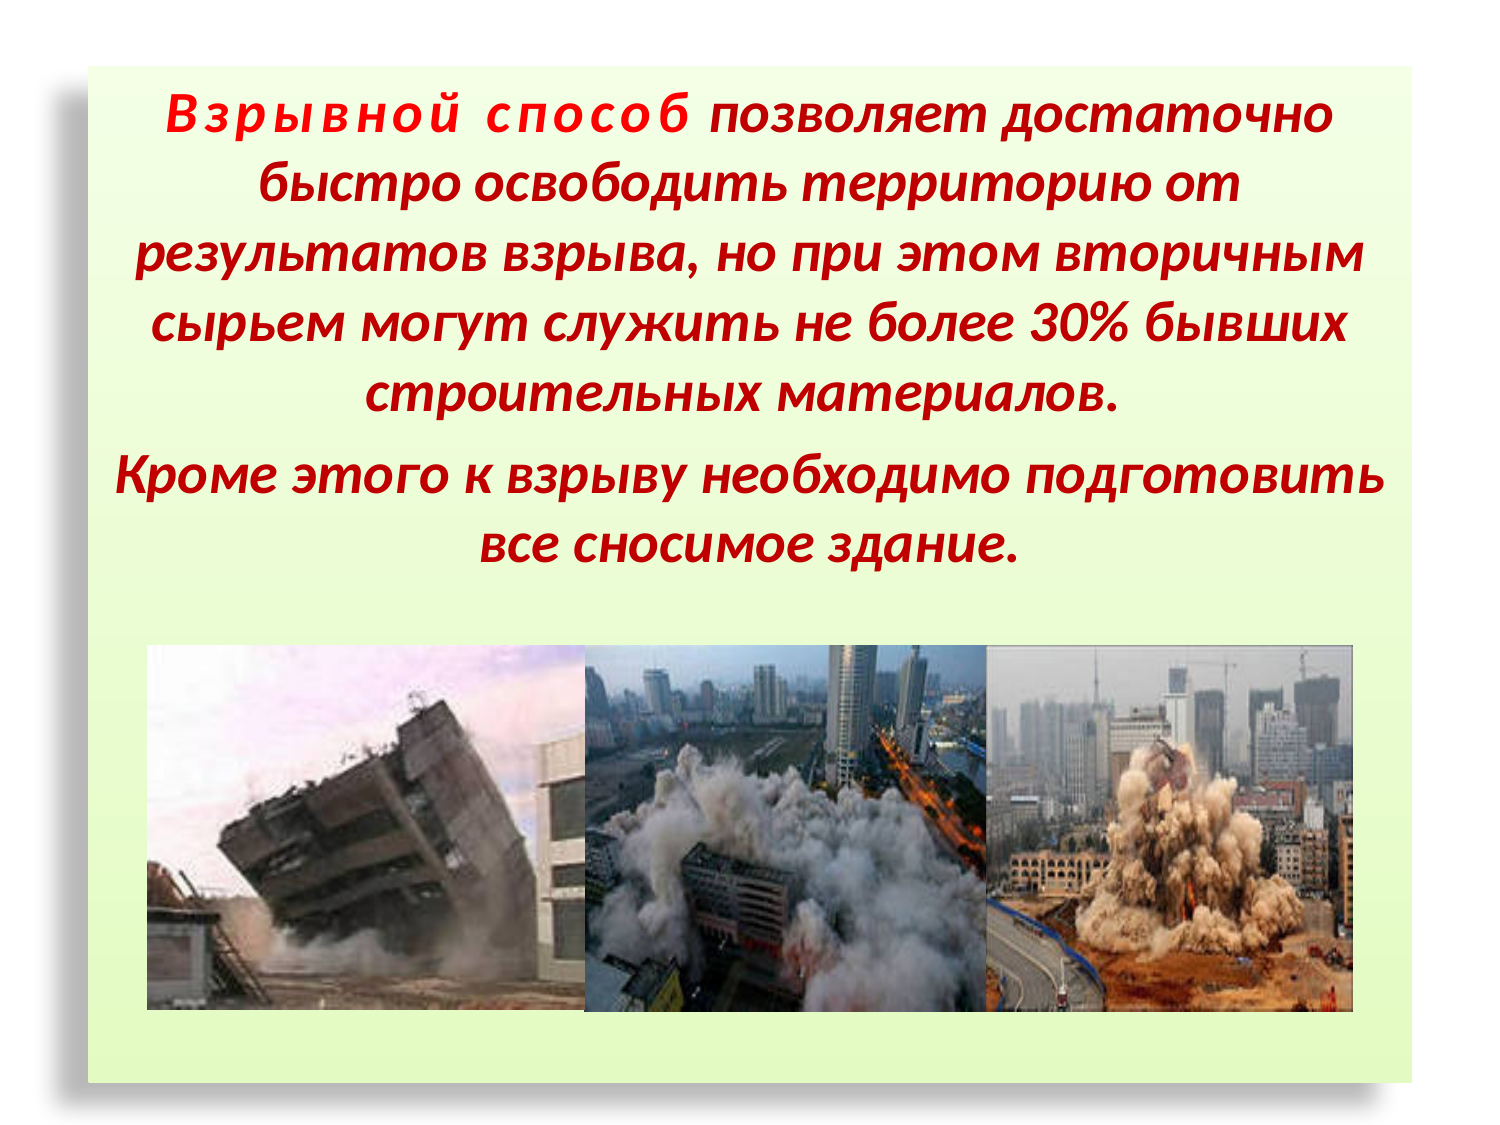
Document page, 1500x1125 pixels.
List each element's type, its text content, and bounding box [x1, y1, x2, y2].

subtitle Взрывной способ позволяет достаточно быстро освободить территорию от результатов взрыва, но при этом вторичным сырьем могут служить не более 30% бывших строительных материалов. Кроме этого к взрыву необходимо подготовить все сносимое здание. [88, 66, 1412, 1083]
picture [147, 644, 1353, 1012]
